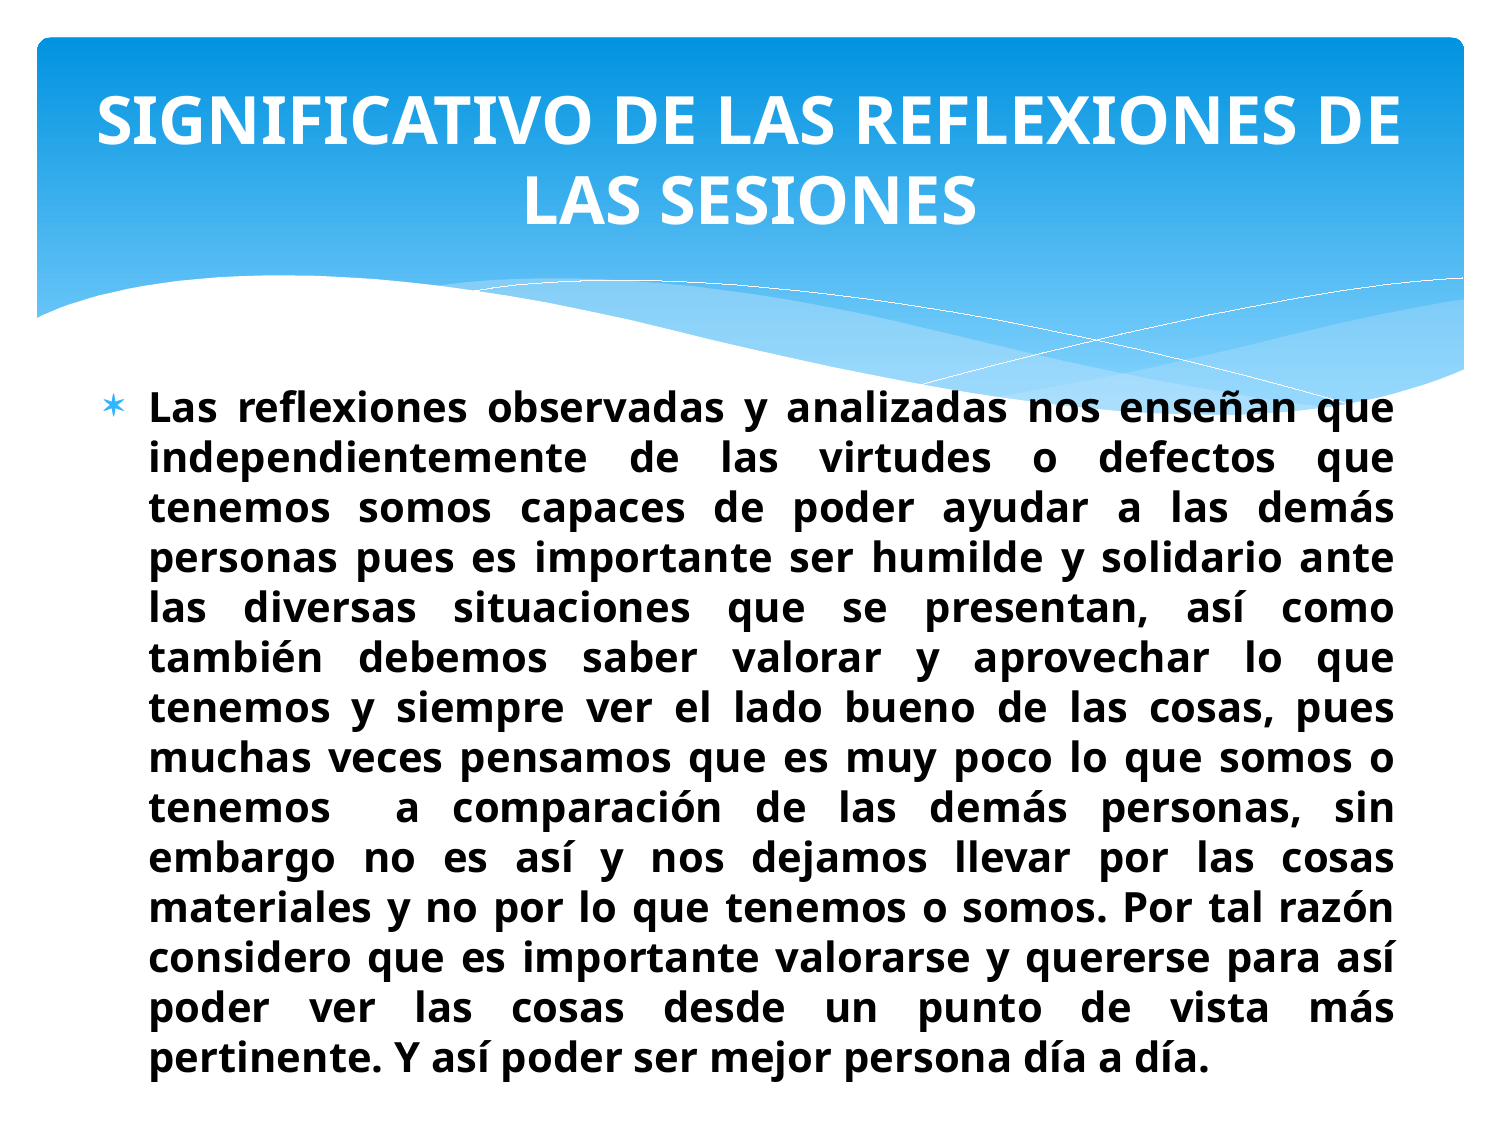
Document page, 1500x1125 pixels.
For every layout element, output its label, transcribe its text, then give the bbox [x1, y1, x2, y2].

title SIGNIFICATIVO DE LAS REFLEXIONES DE LAS SESIONES [75, 55, 1425, 261]
list Las reflexiones observadas y analizadas nos enseñan que independientemente de las virtudes o defectos que tenemos somos capaces de poder ayudar a las demás personas pues es importante ser humilde y solidario ante las diversas situaciones que se presentan, así como también debemos saber valorar y aprovechar lo que tenemos y siempre ver el lado bueno de las cosas, pues muchas veces pensamos que es muy poco lo que somos o tenemos a comparación de las demás personas, sin embargo no es así y nos dejamos llevar por las cosas materiales y no por lo que tenemos o somos. Por tal razón considero que es importante valorarse y quererse para así poder ver las cosas desde un punto de vista más pertinente. Y así poder ser mejor persona día a día. [88, 373, 1412, 1071]
